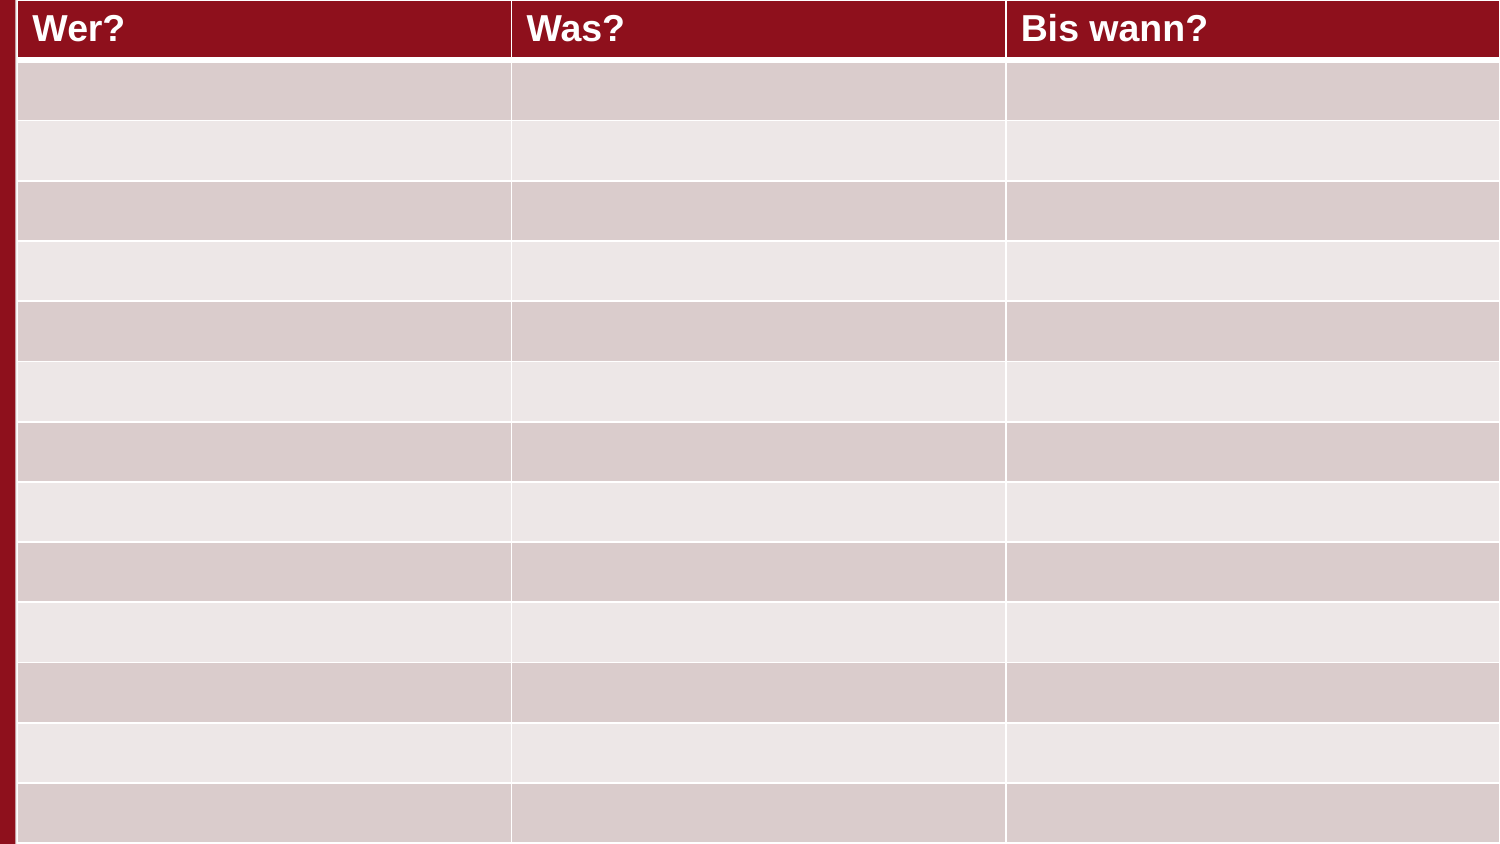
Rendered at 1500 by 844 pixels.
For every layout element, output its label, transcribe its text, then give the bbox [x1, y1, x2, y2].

table_cell [512, 603, 1005, 662]
table_cell [18, 603, 511, 662]
table_cell [18, 121, 511, 180]
table_cell [1007, 121, 1499, 180]
table_cell [18, 543, 511, 601]
table_cell [1007, 724, 1499, 782]
table_cell [18, 784, 511, 842]
table_cell [1007, 483, 1499, 541]
table_header Bis wann? [1007, 1, 1499, 57]
table_cell [18, 302, 511, 361]
table_cell [1007, 663, 1499, 722]
table_cell [18, 63, 511, 120]
table_cell [1007, 423, 1499, 481]
table_header Wer? [18, 1, 511, 57]
table_cell [512, 423, 1005, 481]
table_cell [512, 784, 1005, 842]
table_cell [512, 362, 1005, 421]
table_cell [18, 423, 511, 481]
table_cell [1007, 543, 1499, 601]
table_cell [18, 483, 511, 541]
table_cell [512, 302, 1005, 361]
table_cell [18, 242, 511, 300]
table_cell [512, 543, 1005, 601]
table_cell [18, 182, 511, 240]
table_header Was? [512, 1, 1005, 57]
table_cell [18, 724, 511, 782]
table_cell [1007, 182, 1499, 240]
table_cell [512, 663, 1005, 722]
table_cell [18, 362, 511, 421]
table_cell [1007, 362, 1499, 421]
table_cell [512, 182, 1005, 240]
table_cell [1007, 603, 1499, 662]
table_cell [18, 663, 511, 722]
table_cell [512, 63, 1005, 120]
table_cell [512, 242, 1005, 300]
table_cell [1007, 784, 1499, 842]
table_cell [512, 483, 1005, 541]
table_cell [1007, 242, 1499, 300]
table_cell [512, 121, 1005, 180]
table_cell [1007, 63, 1499, 120]
table_cell [512, 724, 1005, 782]
table_cell [1007, 302, 1499, 361]
